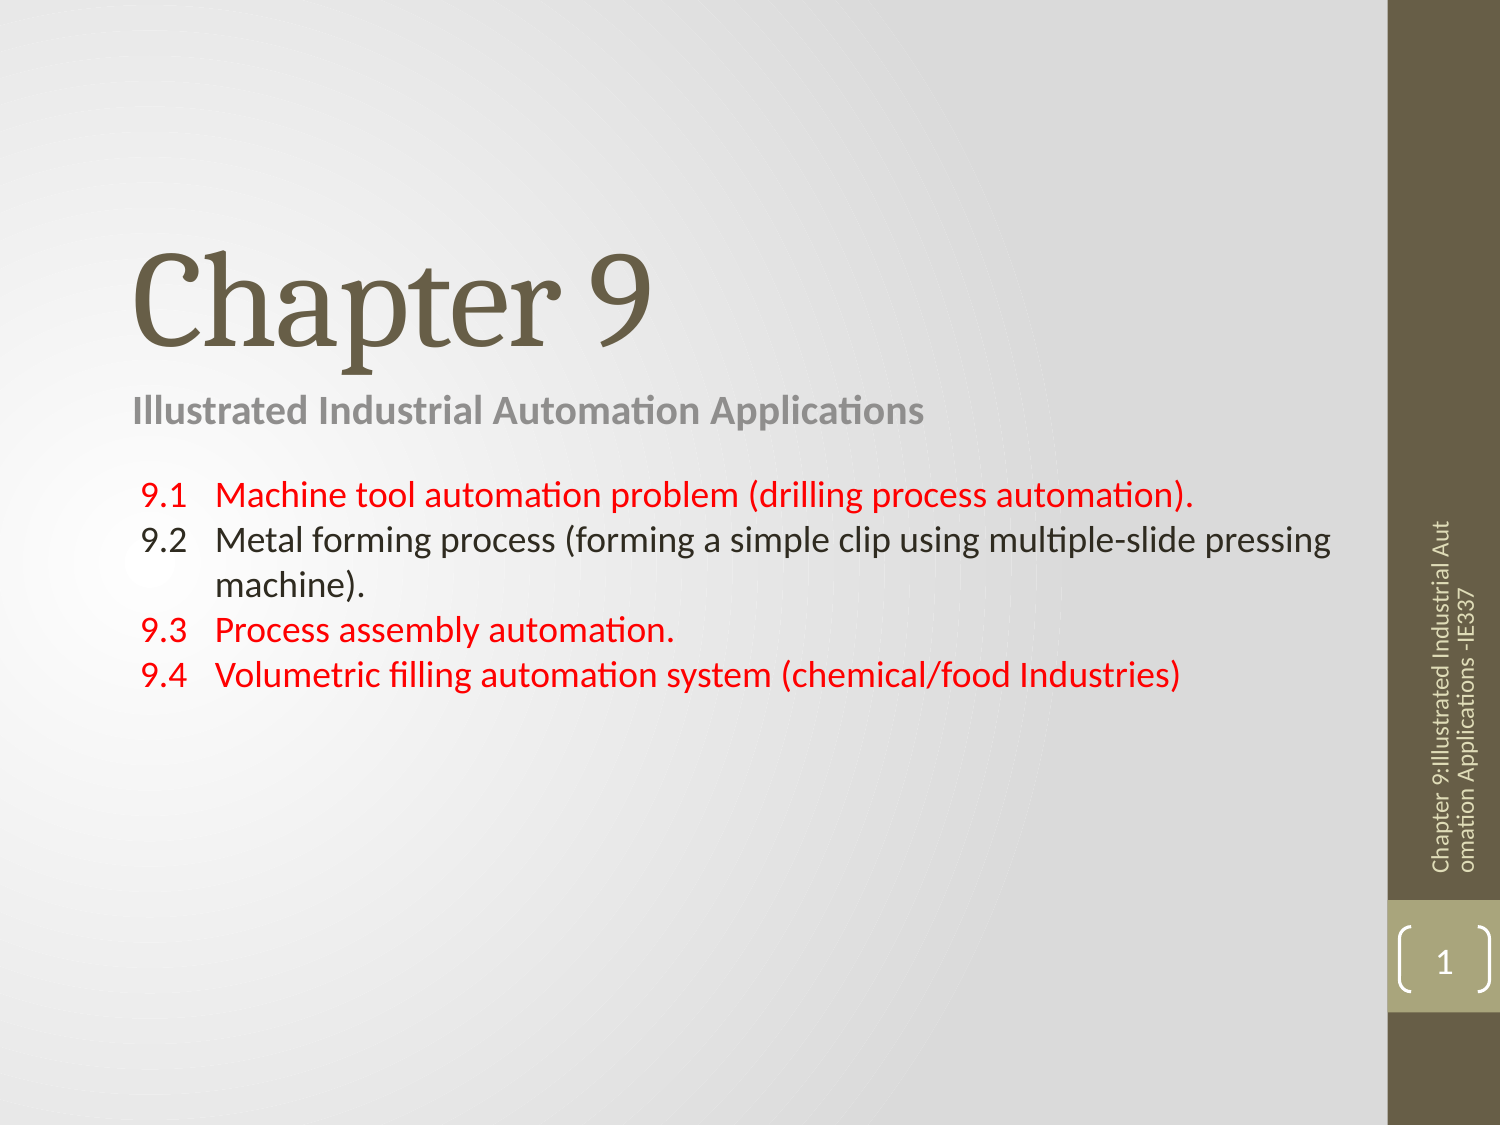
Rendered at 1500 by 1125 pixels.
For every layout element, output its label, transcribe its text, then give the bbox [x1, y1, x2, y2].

footer Chapter 9:Illustrated Industrial Automation Applications -IE337 [1408, 500, 1469, 889]
subtitle Illustrated Industrial Automation Applications [117, 375, 1325, 469]
text_box 9.1 Machine tool automation problem (drilling process automation). 9.2 Metal forming process (forming a simple clip using multiple-slide pressing machine). 9.3 Process assembly automation. 9.4 Volumetric filling automation system (chemical/food Industries) [124, 462, 1413, 703]
title Chapter 9 [117, 140, 1393, 382]
slide_number 1 [1397, 925, 1492, 994]
